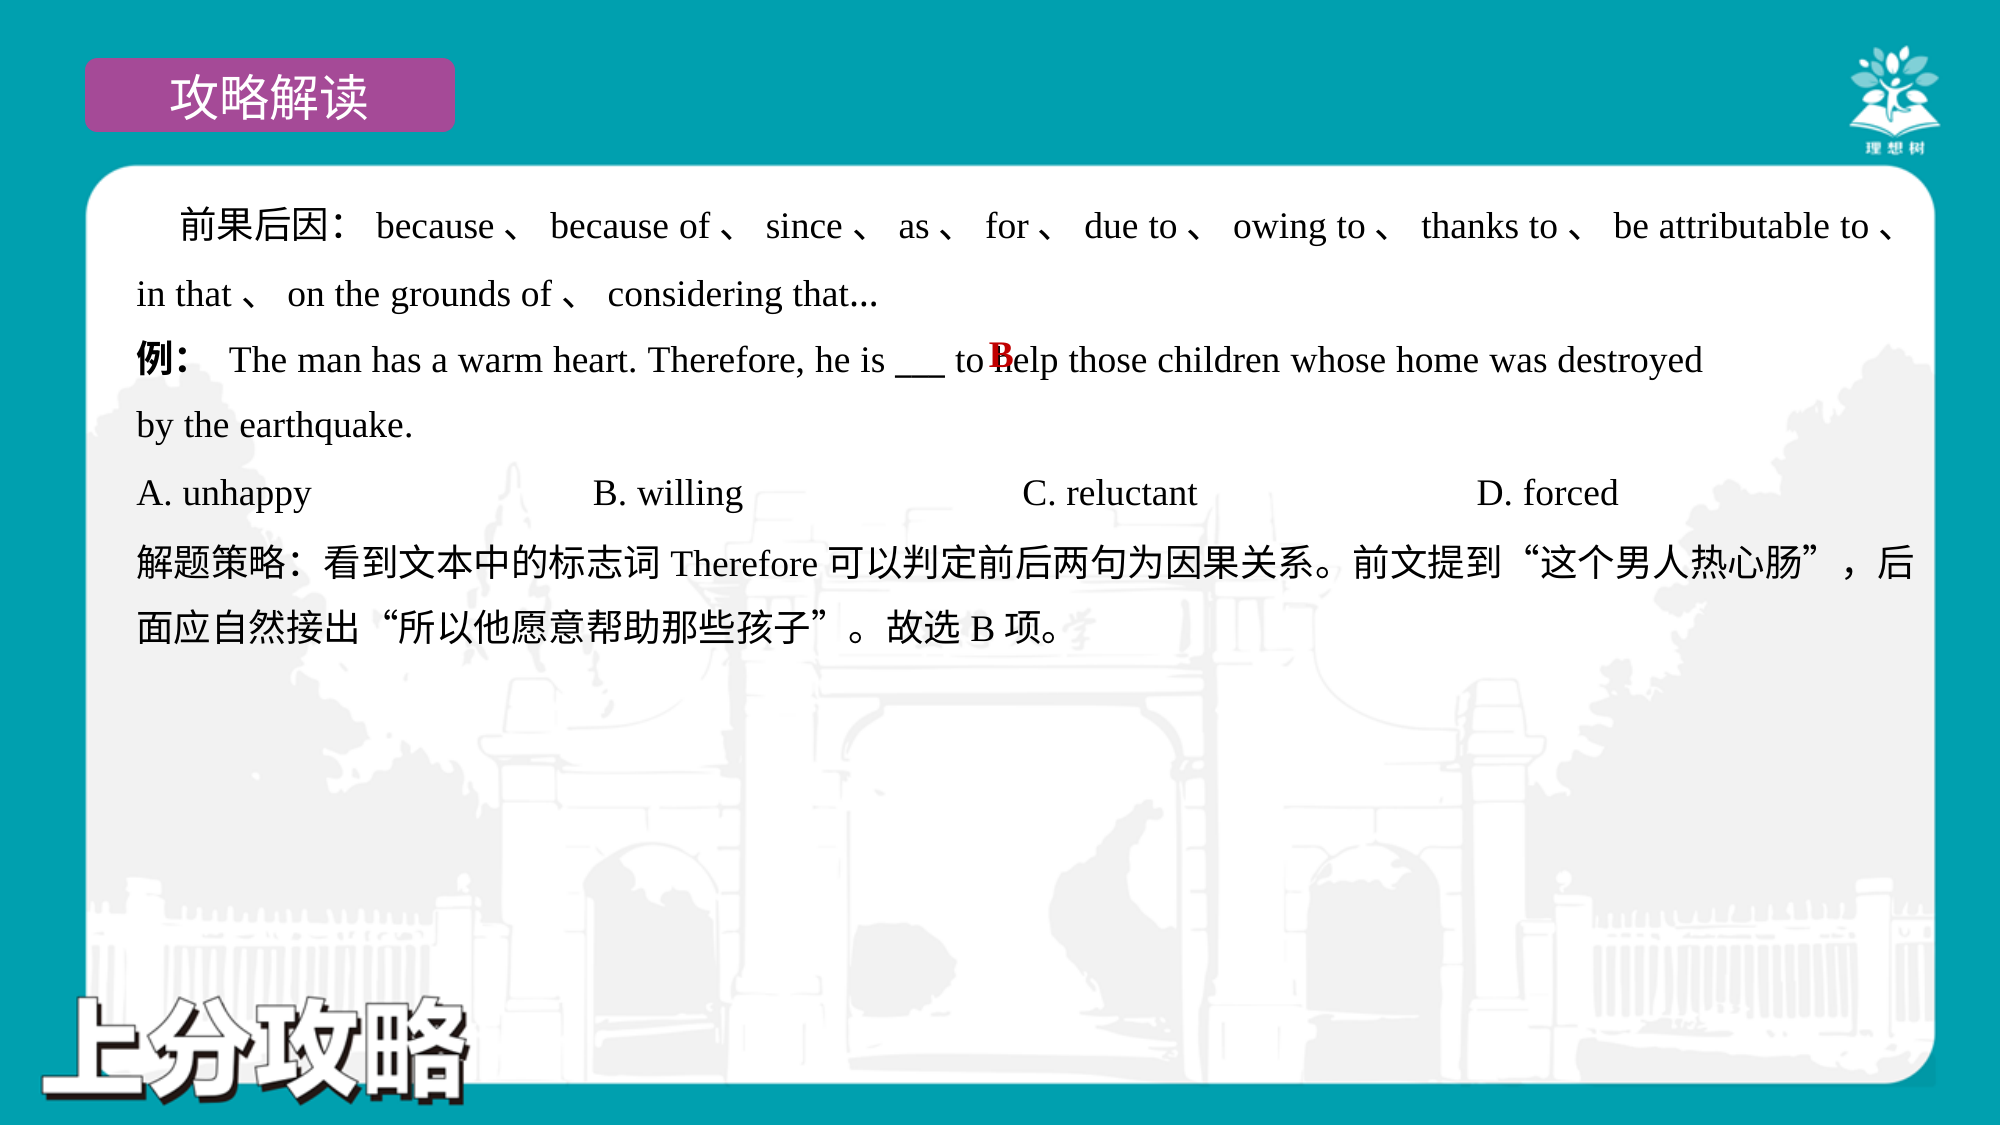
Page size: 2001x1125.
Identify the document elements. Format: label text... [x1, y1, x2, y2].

picture [0, 0, 2000, 1125]
text_box 前果后因：because、because of、since、as、for、due to、owing to、thanks to、be attributable to、 in that、on the grounds of、considering that… [136, 176, 1865, 303]
text_box 解题策略：看到文本中的标志词Therefore可以判定前后两句为因果关系。前文提到“这个男人热心肠”，后 面应自然接出“所以他愿意帮助那些孩子”。故选B项。 [136, 515, 1865, 643]
text_box A. unhappy B. willing C. reluctant D. forced [136, 446, 1865, 506]
text_box 例： The man has a warm heart. Therefore, he is ___ to help those children whose home was destroyed by the earthquake. [136, 311, 1865, 438]
text_box B [975, 306, 1028, 368]
